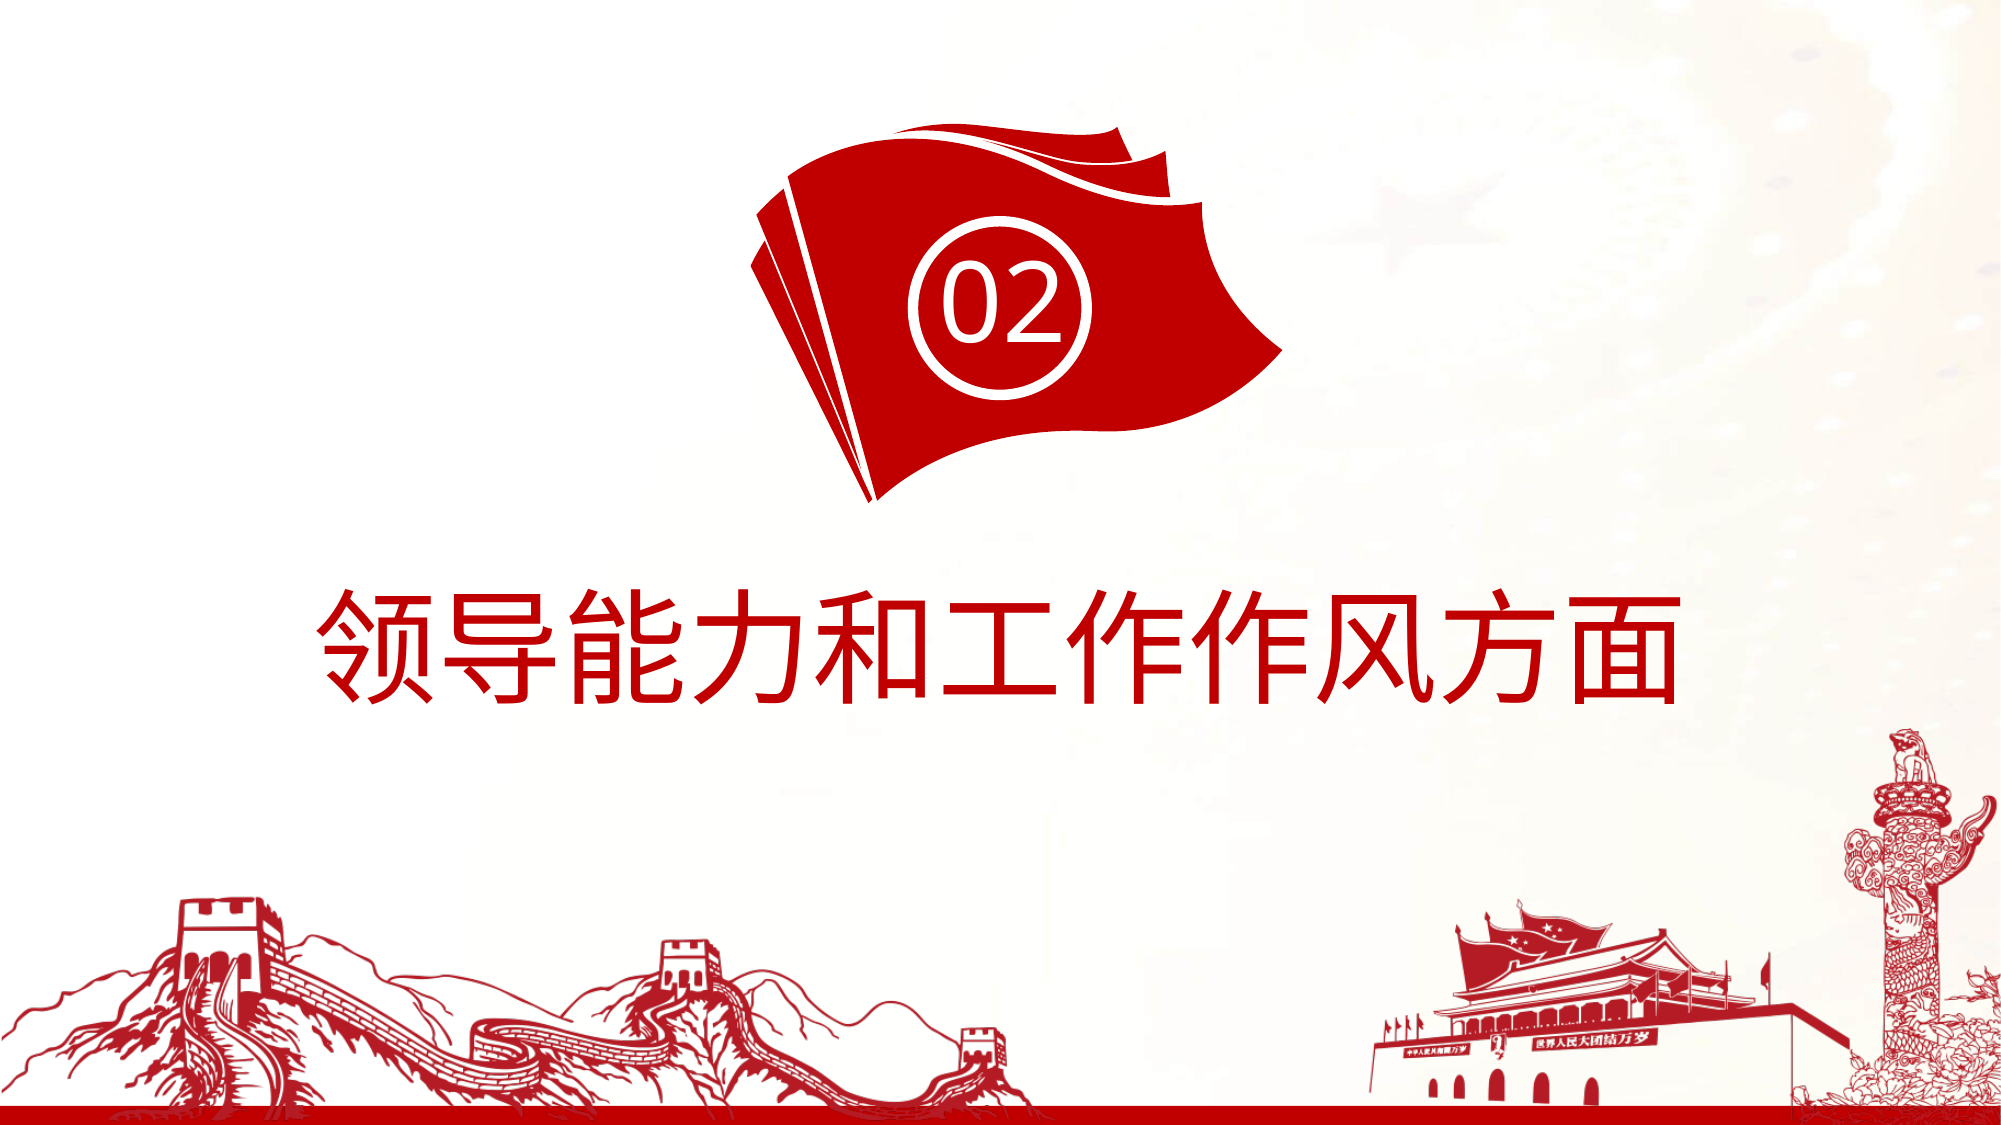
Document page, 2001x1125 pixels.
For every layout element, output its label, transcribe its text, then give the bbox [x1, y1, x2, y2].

text_box [787, 138, 1283, 501]
text_box [750, 188, 873, 504]
text_box [893, 123, 1171, 198]
picture [0, 0, 2001, 1125]
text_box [907, 215, 1093, 401]
text_box 领导能力和工作作风方面 [290, 561, 1711, 727]
